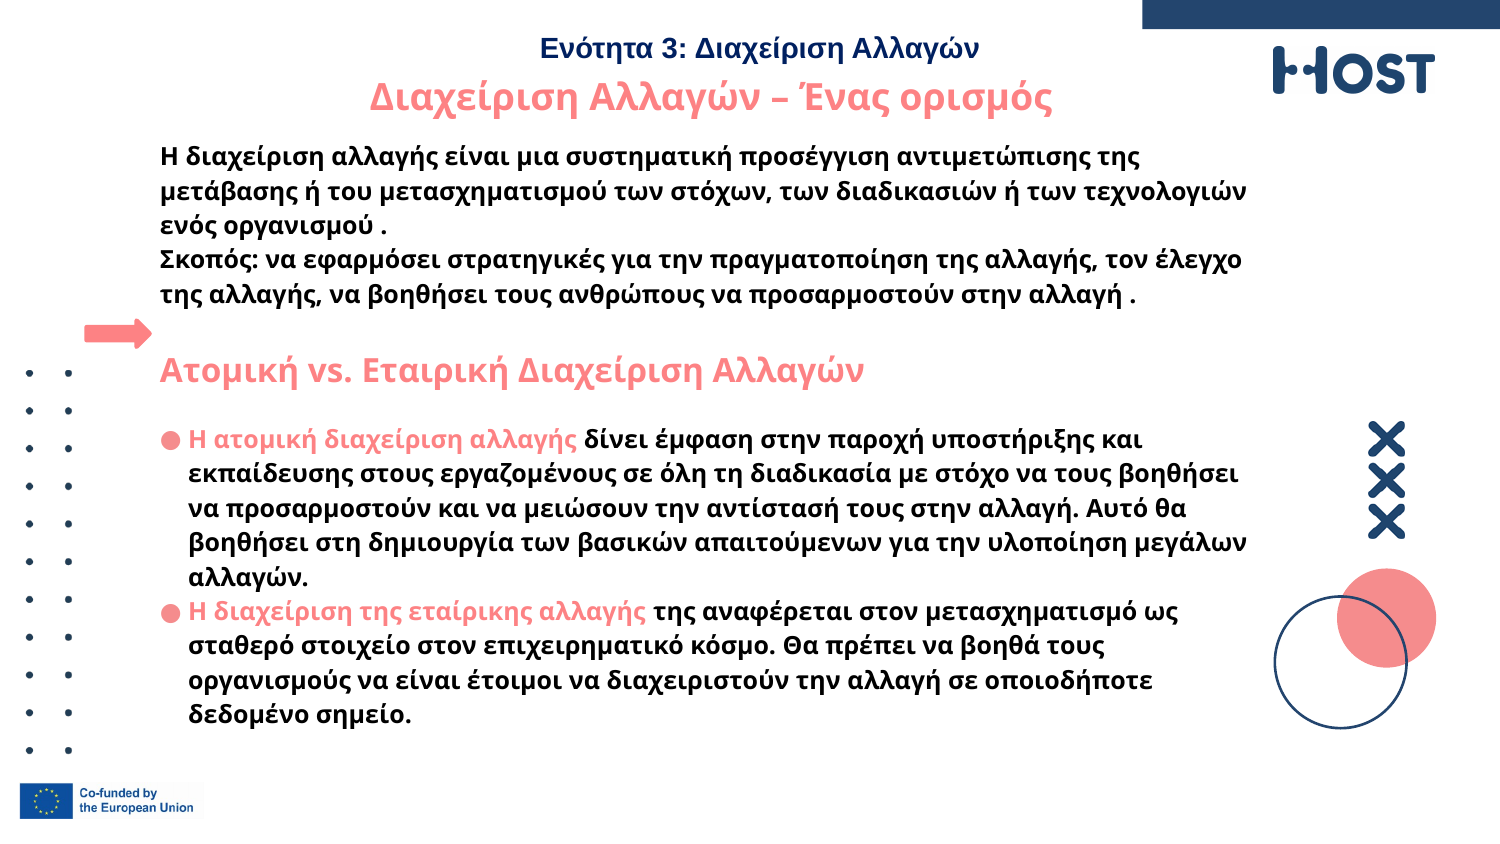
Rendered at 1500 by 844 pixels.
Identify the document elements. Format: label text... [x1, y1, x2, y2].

title Διαχείριση Αλλαγών – Ένας ορισμός [144, 58, 1278, 173]
text_box [84, 318, 152, 349]
text_box Ενότητα 3: Διαχείριση Αλλαγών [525, 10, 996, 73]
picture [0, 370, 204, 820]
picture [1368, 421, 1405, 539]
list Η διαχείριση αλλαγής είναι μια συστηματική προσέγγιση αντιμετώπισης της μετάβασης ή του μετασχηματισμού των στόχων, των διαδικασιών ή των τεχνολογιών ενός οργανισμού . Σκοπός: να εφαρμόσει στρατηγικές για την πραγματοποίηση της αλλαγής, τον έλεγχο της αλλαγής, να βοηθήσει τους ανθρώπους να προσαρμοστούν στην αλλαγή . Ατομική vs. Εταιρική Διαχείριση Αλλαγών Η ατομική διαχείριση αλλαγής δίνει έμφαση στην παροχή υποστήριξης και εκπαίδευσης στους εργαζομένους σε όλη τη διαδικασία με στόχο να τους βοηθήσει να προσαρμοστούν και να μειώσουν την αντίστασή τους στην αλλαγή. Αυτό θα βοηθήσει στη δημιουργία των βασικών απαιτούμενων για την υλοποίηση μεγάλων αλλαγών. Η διαχείριση της εταίρικης αλλαγής της αναφέρεται στον μετασχηματισμό ως σταθερό στοιχείο στον επιχειρηματικό κόσμο. Θα πρέπει να βοηθά τους οργανισμούς να είναι έτοιμοι να διαχειριστούν την αλλαγή σε οποιοδήποτε δεδομένο σημείο. [144, 173, 1265, 780]
picture [1273, 46, 1435, 94]
